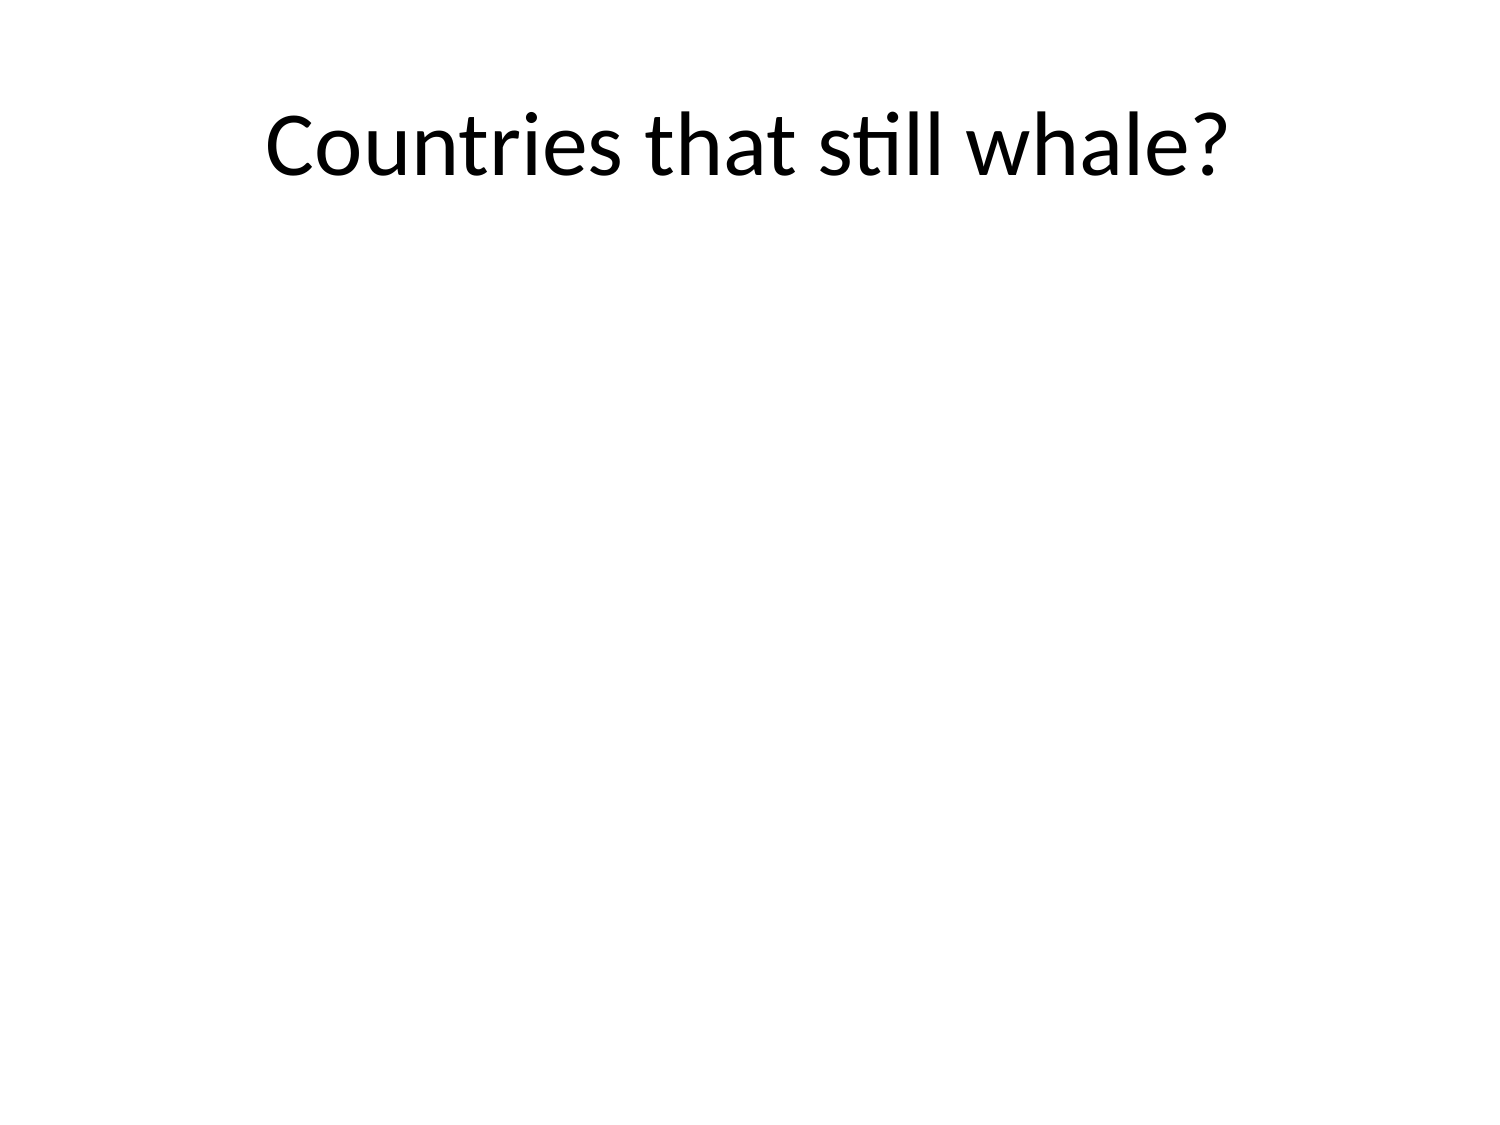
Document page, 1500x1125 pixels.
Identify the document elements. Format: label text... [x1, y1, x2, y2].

title Countries that still whale? [75, 45, 1425, 233]
